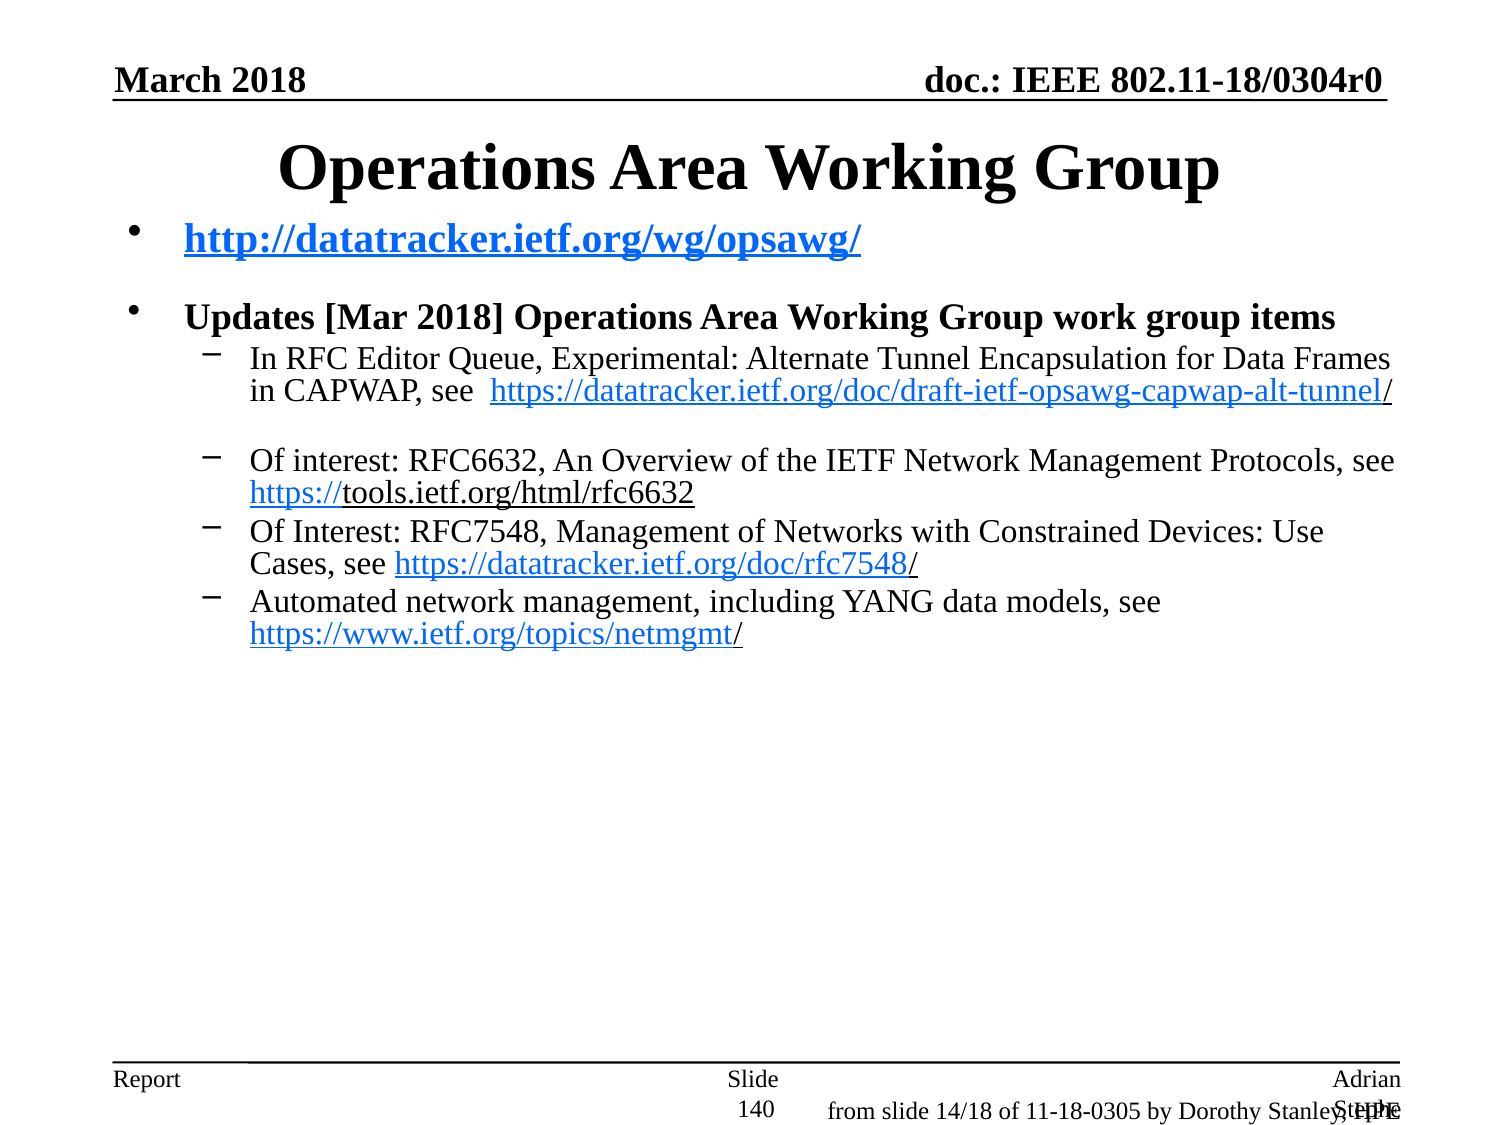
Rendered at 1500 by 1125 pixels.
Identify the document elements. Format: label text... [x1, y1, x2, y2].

text_box from slide 14/18 of 11-18-0305 by Dorothy Stanley, HPE [343, 1087, 1417, 1125]
slide_number Slide 140 [711, 1061, 801, 1093]
title Operations Area Working Group [112, 75, 1388, 212]
footer Adrian Stephens, Intel Corporation [1324, 1063, 1402, 1087]
list http://datatracker.ietf.org/wg/opsawg/ Updates [Mar 2018] Operations Area Working Group work group items In RFC Editor Queue, Experimental: Alternate Tunnel Encapsulation for Data Frames in CAPWAP, see https://datatracker.ietf.org/doc/draft-ietf-opsawg-capwap-alt-tunnel/ Of interest: RFC6632, An Overview of the IETF Network Management Protocols, see https://tools.ietf.org/html/rfc6632 Of Interest: RFC7548, Management of Networks with Constrained Devices: Use Cases, see https://datatracker.ietf.org/doc/rfc7548/ Automated network management, including YANG data models, see https://www.ietf.org/topics/netmgmt/ [112, 212, 1425, 1063]
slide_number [114, 54, 374, 101]
